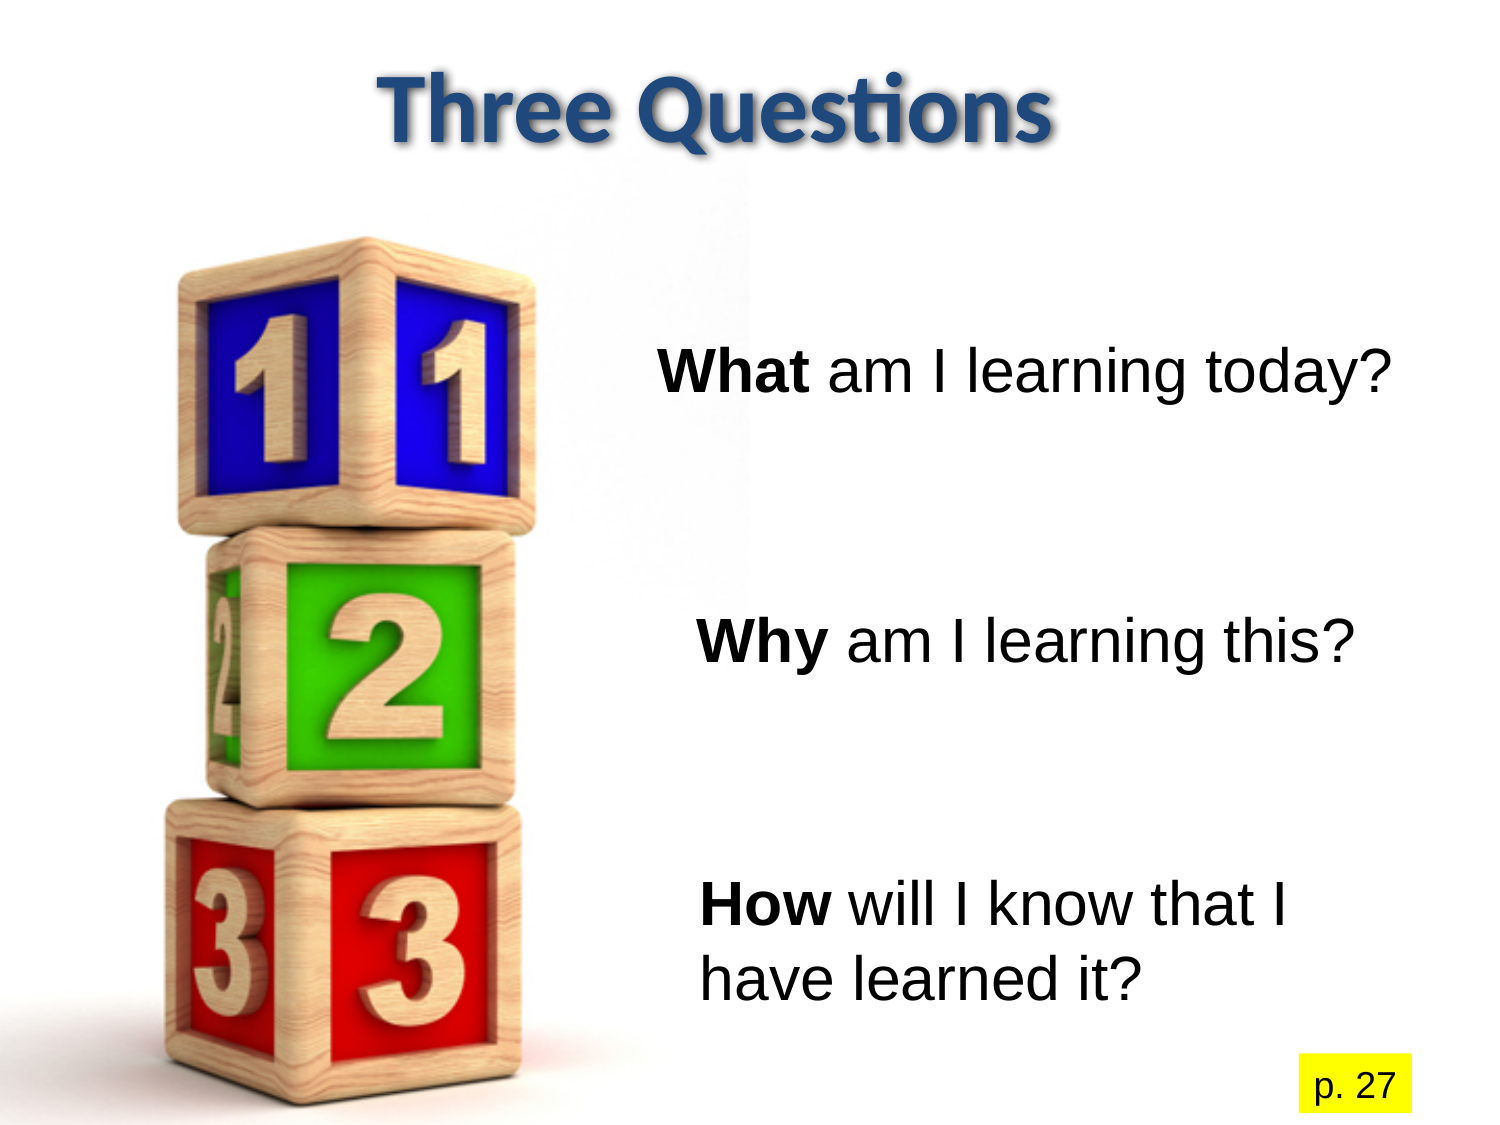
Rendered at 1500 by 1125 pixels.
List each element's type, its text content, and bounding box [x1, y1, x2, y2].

text_box Why am I learning this? [755, 592, 1372, 728]
text_box What am I learning today? [755, 323, 1409, 458]
text_box p. 27 [1298, 1053, 1412, 1114]
picture [0, 105, 751, 1125]
text_box How will I know that I have learned it? [755, 755, 1376, 1125]
text_box Three Questions [361, 34, 1069, 170]
